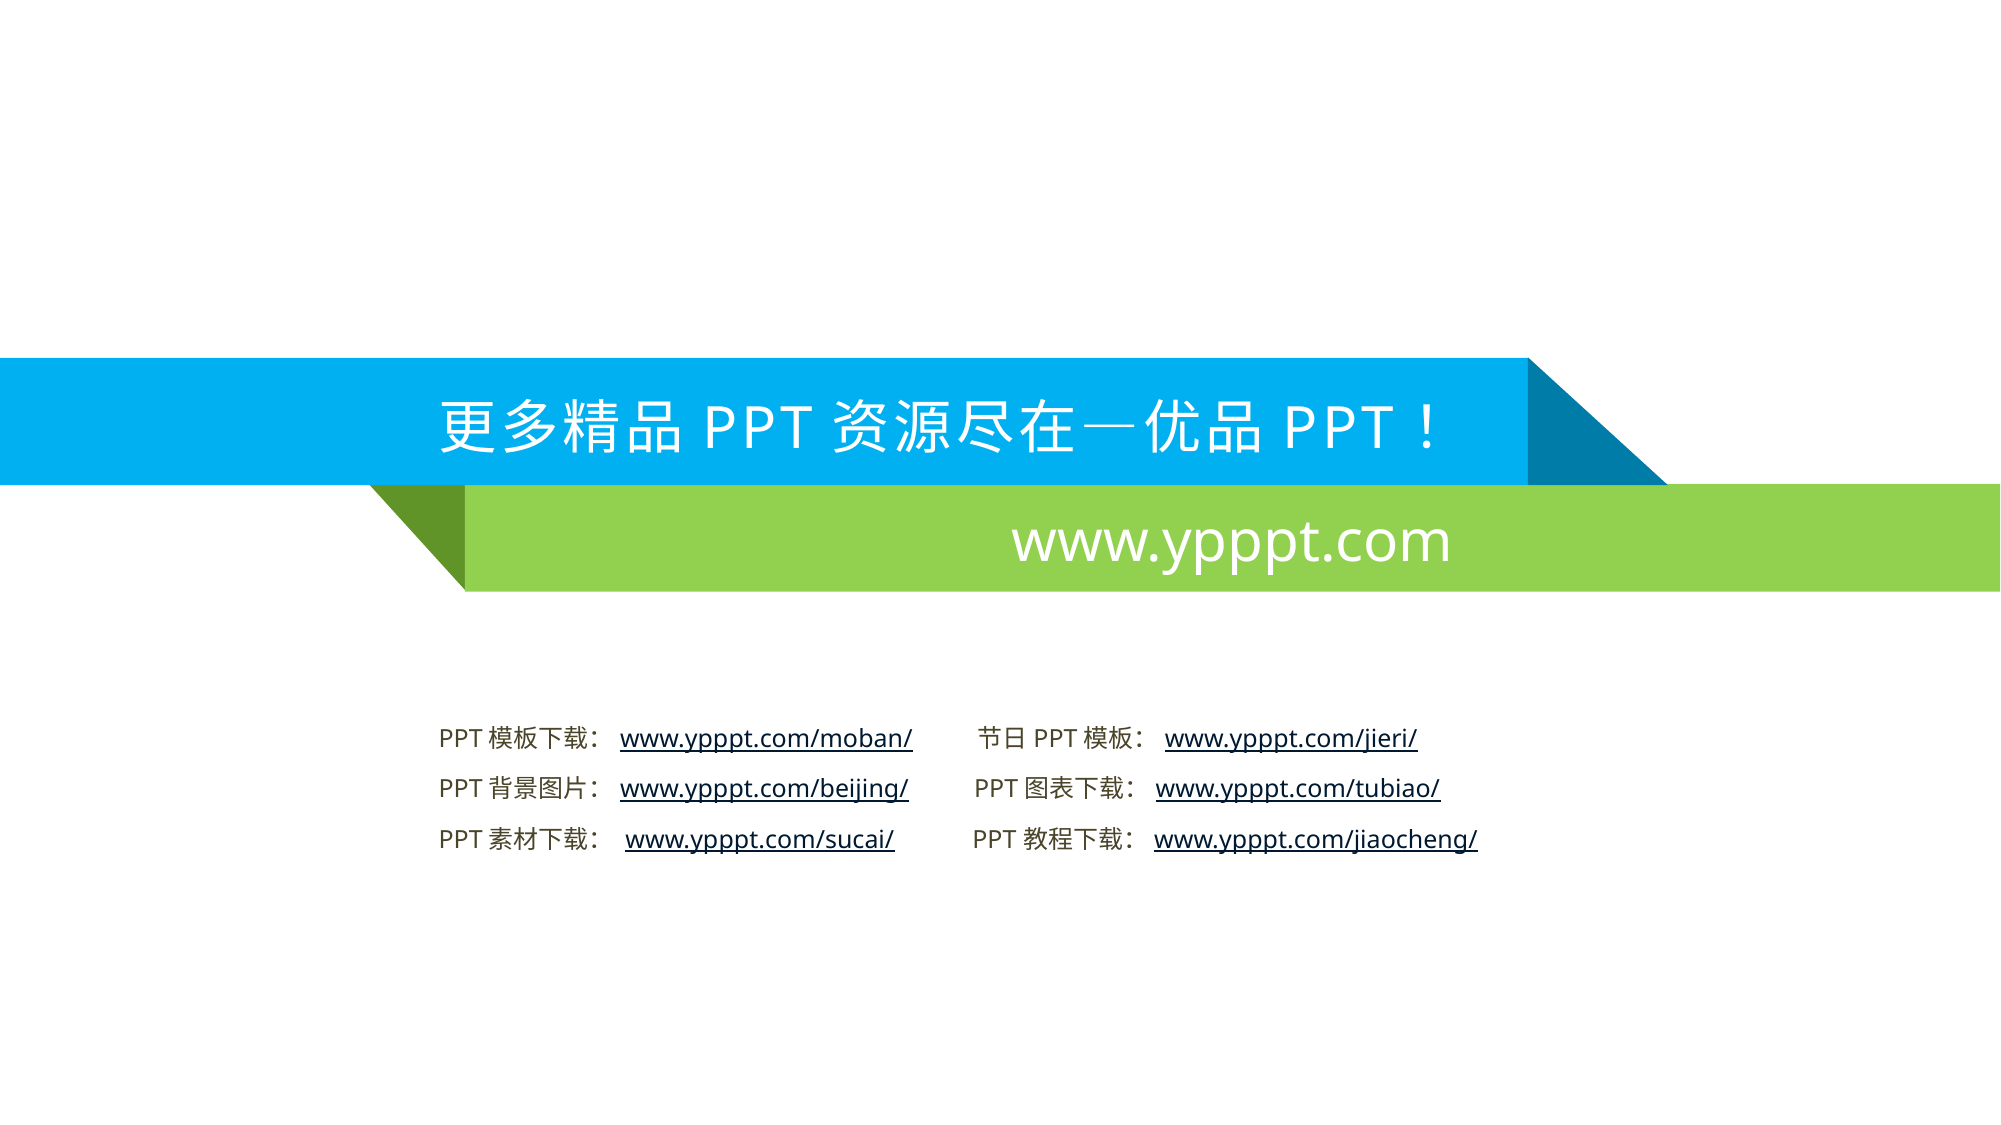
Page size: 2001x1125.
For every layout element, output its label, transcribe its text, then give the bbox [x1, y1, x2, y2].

text_box [1526, 354, 1671, 487]
text_box 更多精品PPT资源尽在—优品PPT！ [0, 357, 1526, 486]
text_box [369, 486, 464, 591]
text_box PPT模板下载：www.ypppt.com/moban/ 节日PPT模板：www.ypppt.com/jieri/ PPT背景图片：www.ypppt.com/beijing/ PPT图表下载：www.ypppt.com/tubiao/ PPT素材下载： www.ypppt.com/sucai/ PPT教程下载：www.ypppt.com/jiaocheng/ [423, 643, 1557, 921]
text_box www.ypppt.com [464, 483, 2001, 593]
